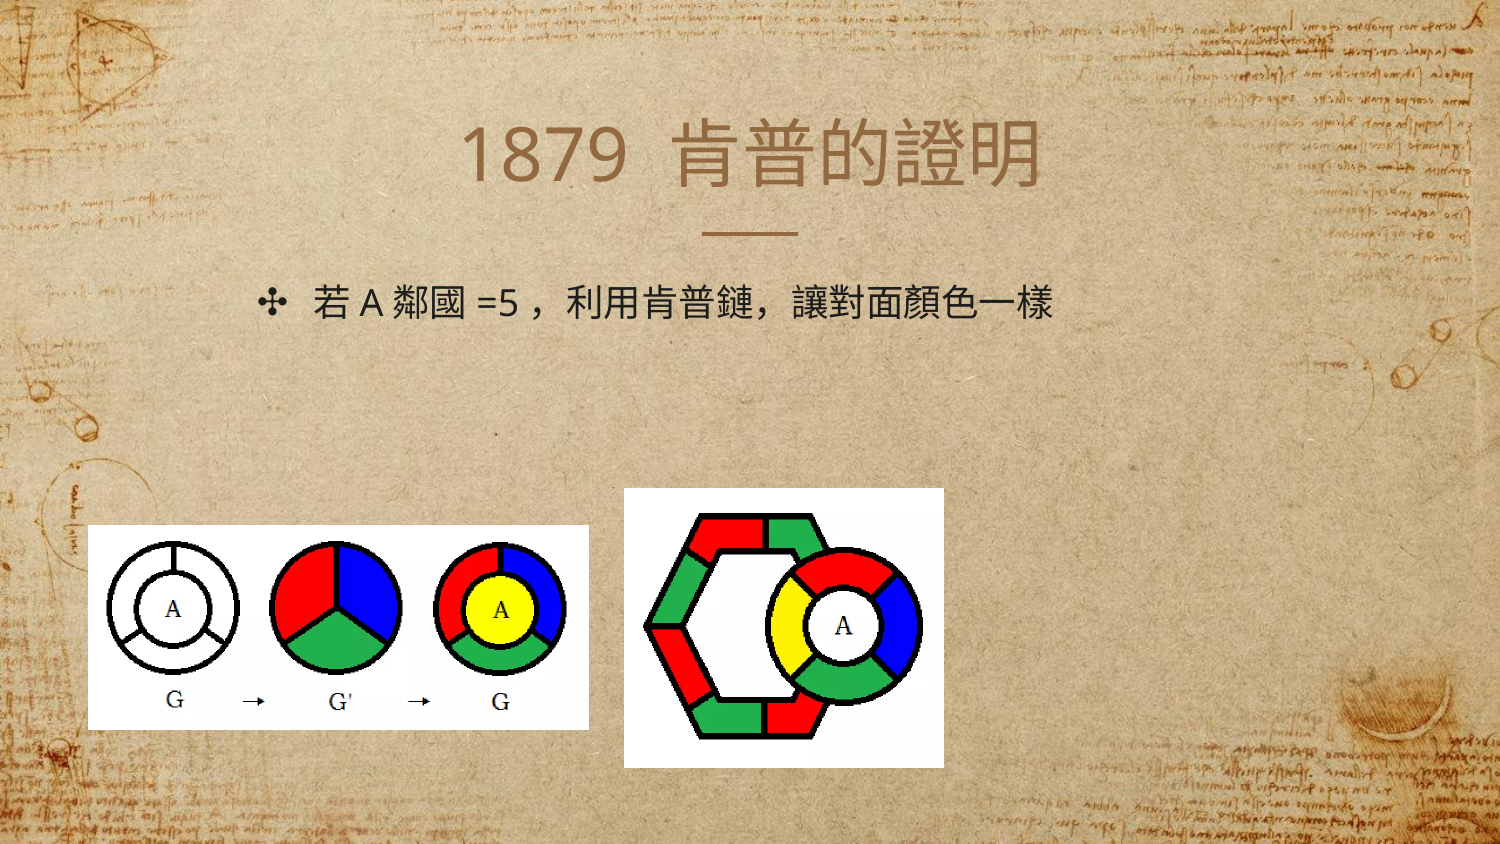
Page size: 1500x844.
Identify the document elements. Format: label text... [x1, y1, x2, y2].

list 若A鄰國=5，利用肯普鏈，讓對面顏色一樣 [223, 263, 1277, 375]
title 1879 肯普的證明 [309, 71, 1191, 212]
picture [0, 0, 1500, 844]
